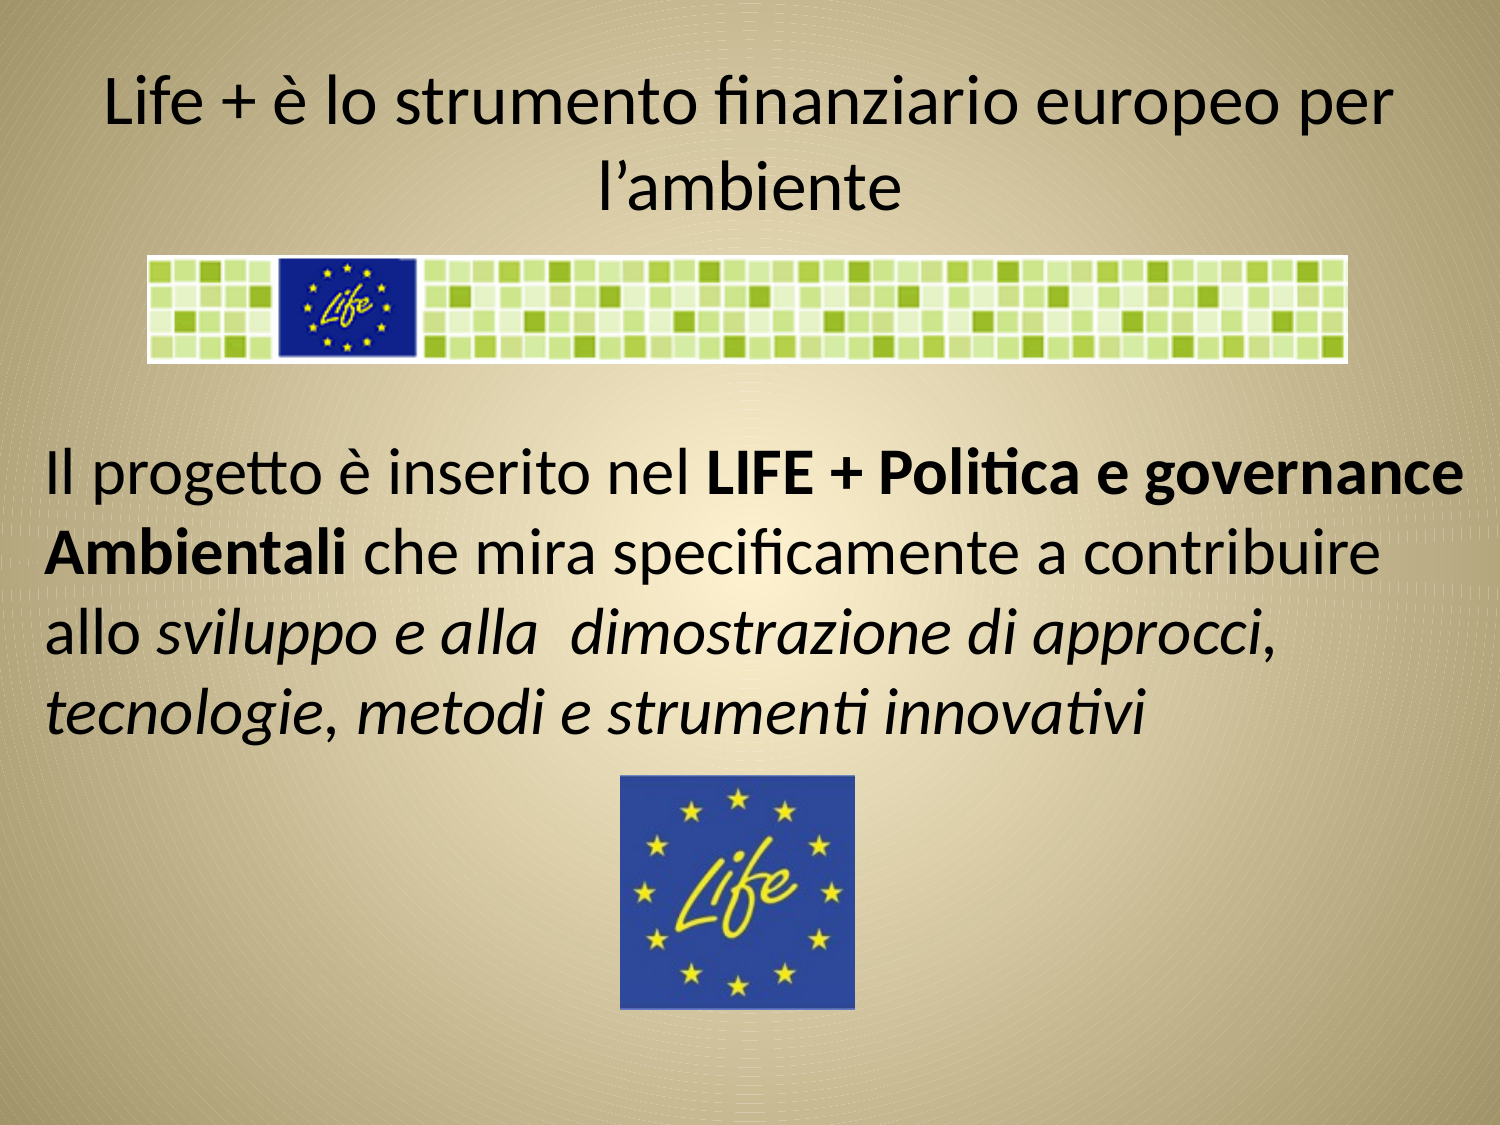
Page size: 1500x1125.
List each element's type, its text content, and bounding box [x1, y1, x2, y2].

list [147, 255, 1348, 364]
picture [619, 774, 855, 1010]
text_box Il progetto è inserito nel LIFE + Politica e governance Ambientali che mira specificamente a contribuire allo sviluppo e alla dimostrazione di approcci, tecnologie, metodi e strumenti innovativi [29, 420, 1500, 756]
title Life + è lo strumento finanziario europeo per l’ambiente [75, 45, 1425, 233]
